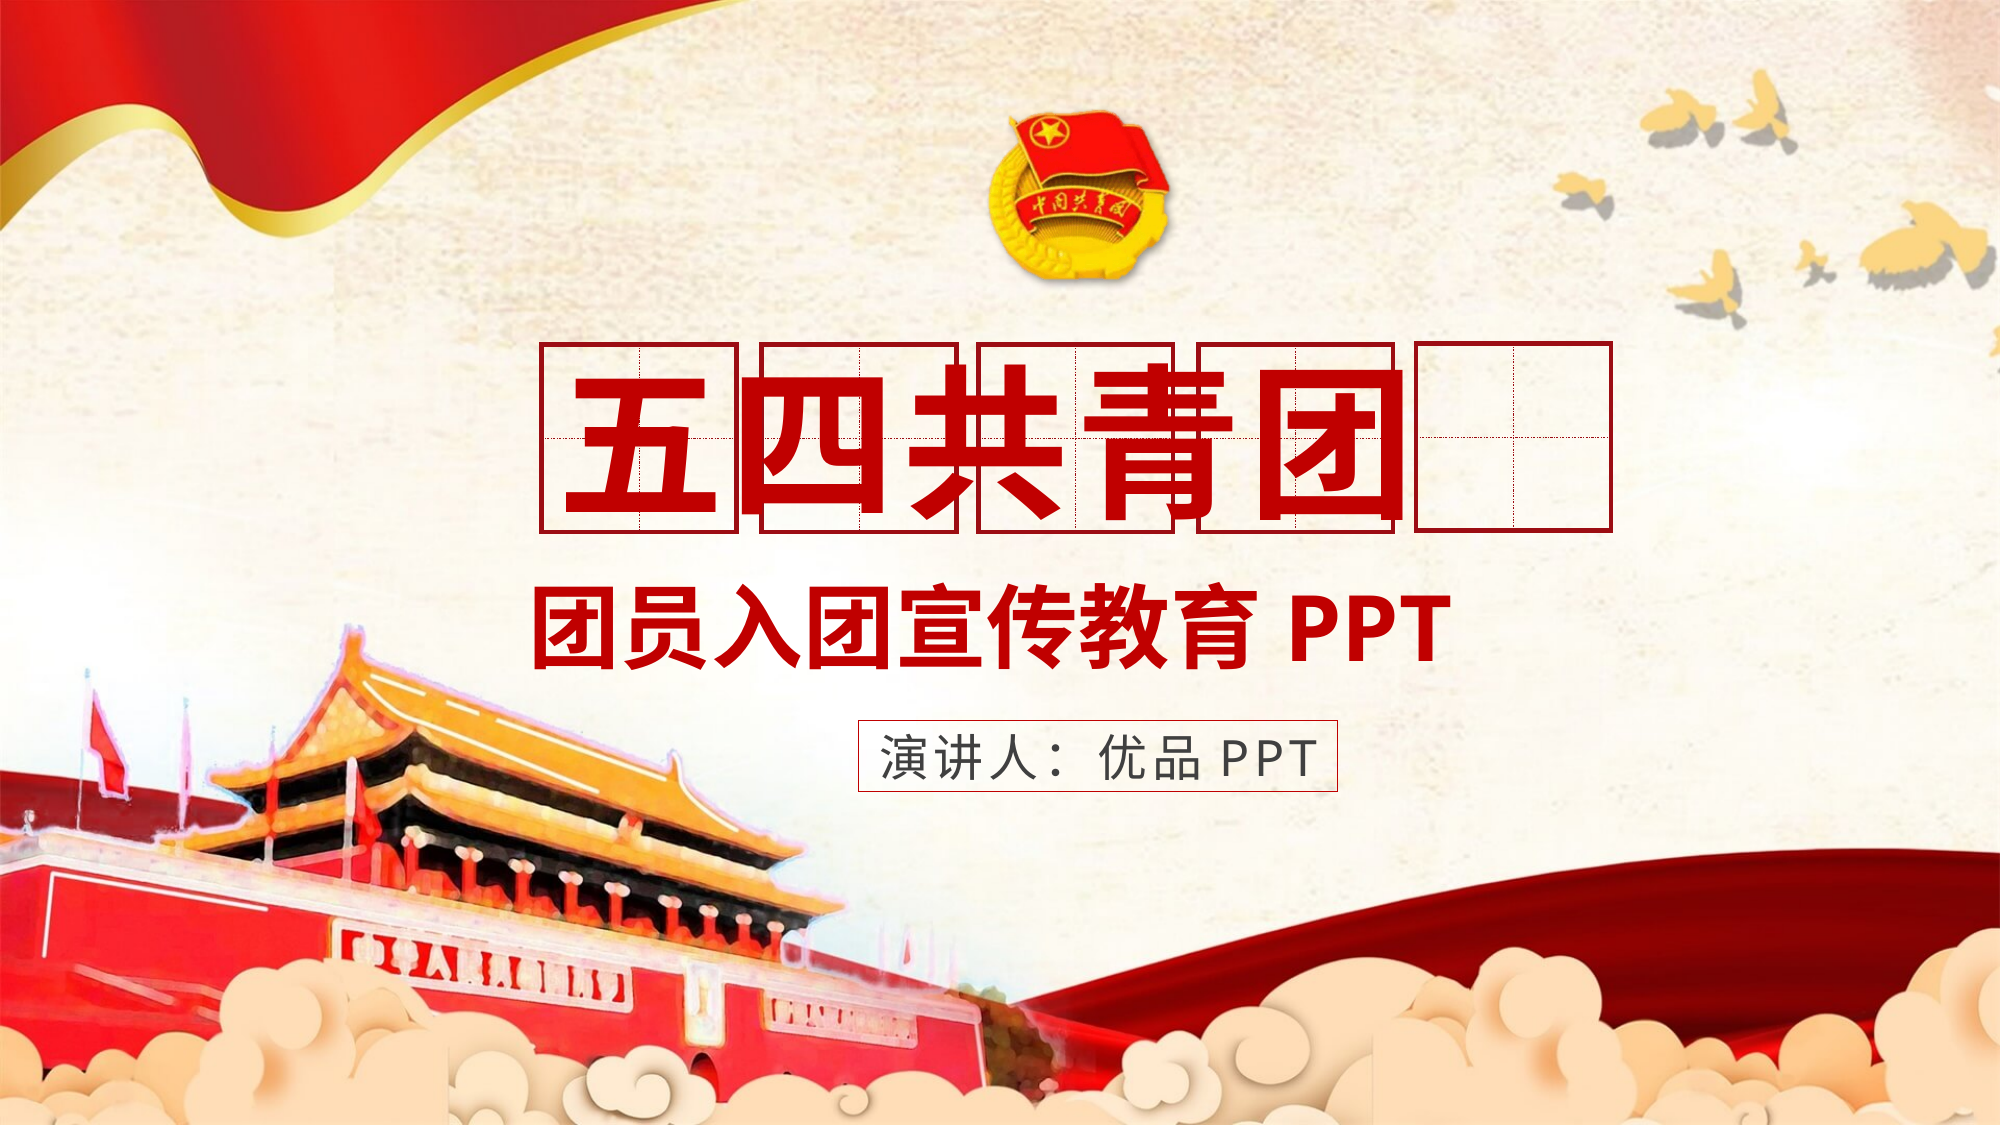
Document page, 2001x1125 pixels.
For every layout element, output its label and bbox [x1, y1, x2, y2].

picture [0, 0, 2000, 1125]
text_box [541, 343, 1611, 533]
